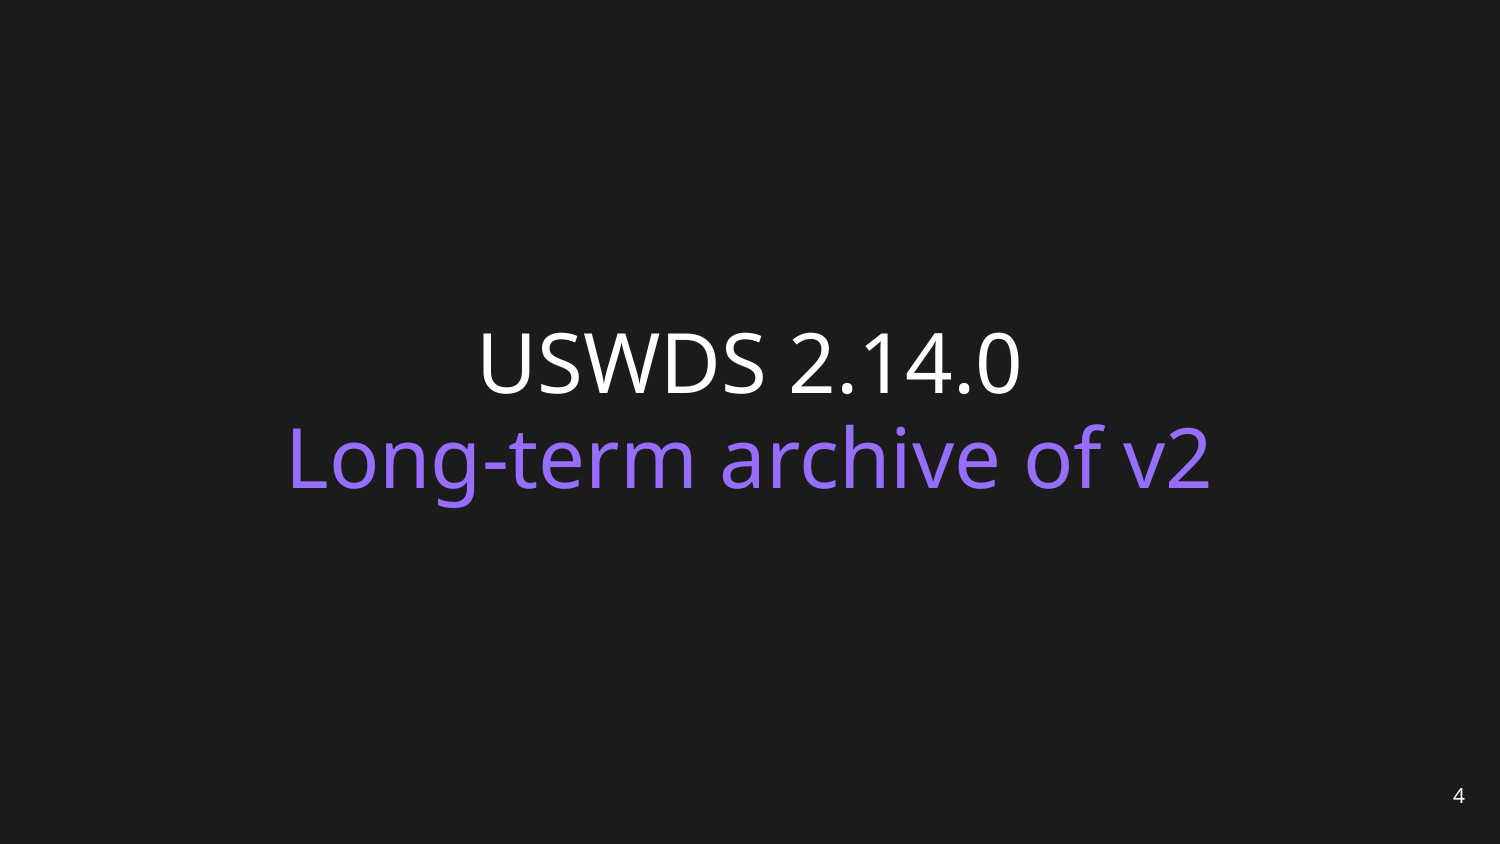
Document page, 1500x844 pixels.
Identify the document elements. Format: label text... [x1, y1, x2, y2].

title USWDS 2.14.0 Long-term archive of v2 [51, 72, 1449, 753]
slide_number 4 [1389, 764, 1480, 830]
